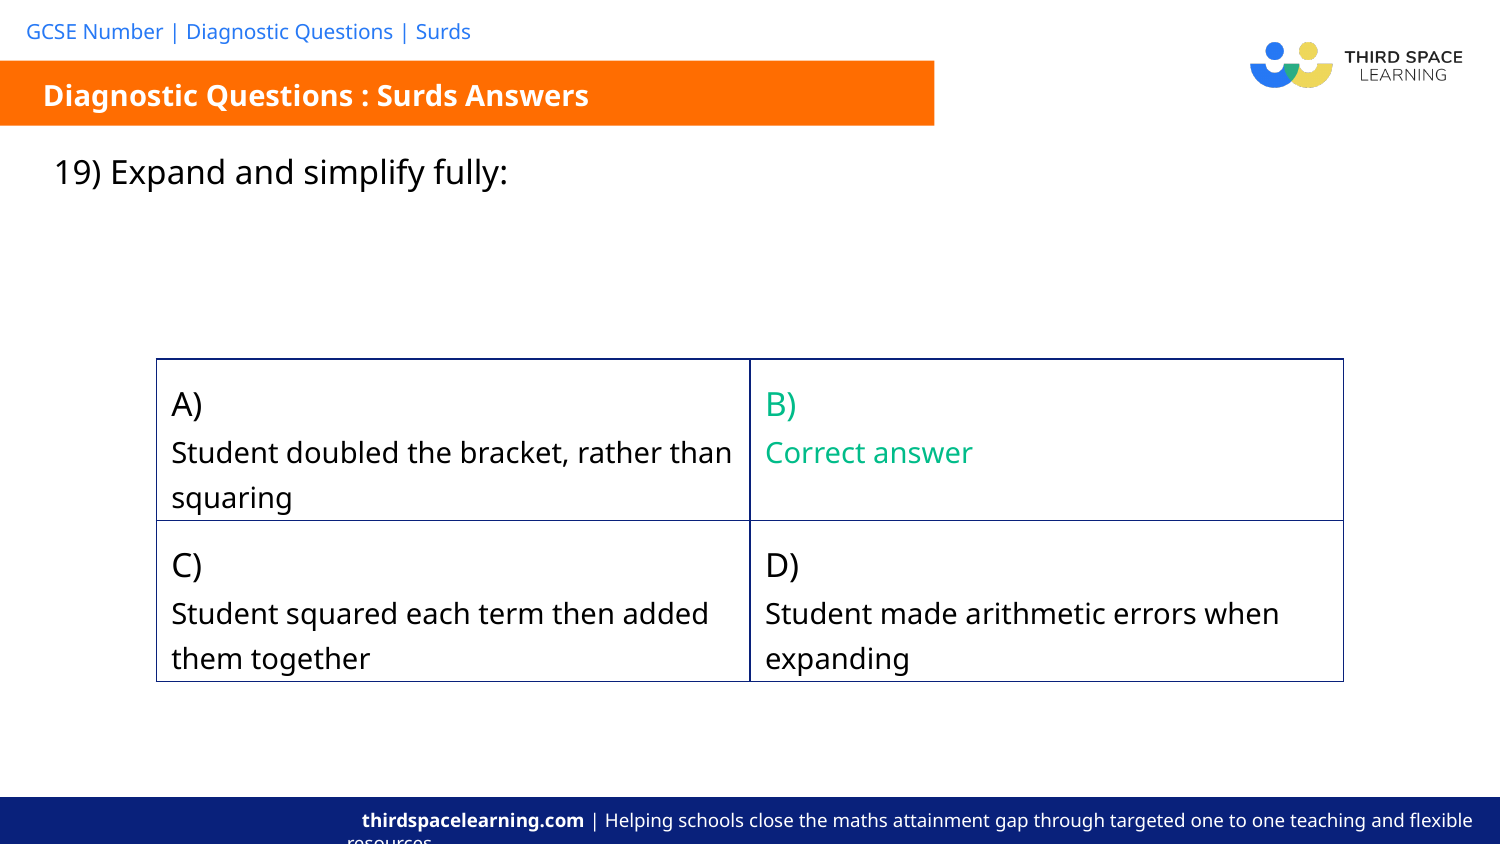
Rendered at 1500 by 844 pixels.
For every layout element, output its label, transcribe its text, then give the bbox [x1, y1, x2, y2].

picture [1250, 33, 1465, 99]
text_box Diagnostic Questions : Surds Answers [27, 61, 778, 127]
